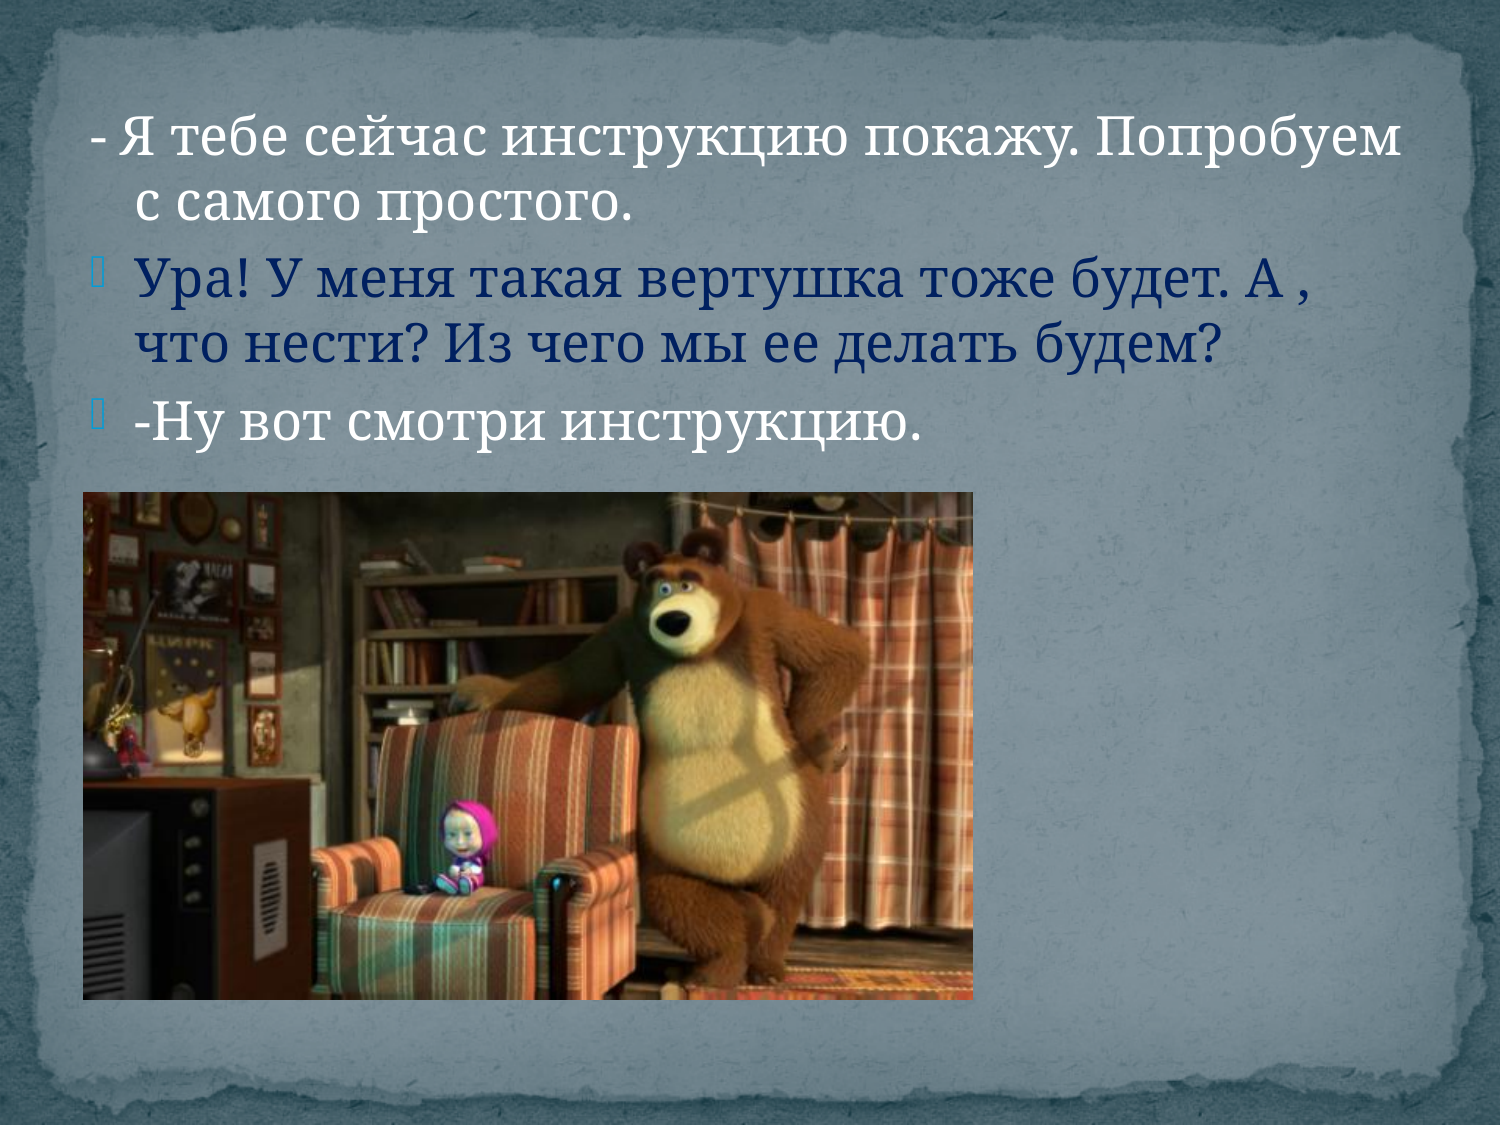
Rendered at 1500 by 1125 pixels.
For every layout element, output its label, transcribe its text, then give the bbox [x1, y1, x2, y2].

list - Я тебе сейчас инструкцию покажу. Попробуем с самого простого. Ура! У меня такая вертушка тоже будет. А , что нести? Из чего мы ее делать будем? -Ну вот смотри инструкцию. [74, 93, 1426, 1001]
picture [83, 492, 973, 1000]
